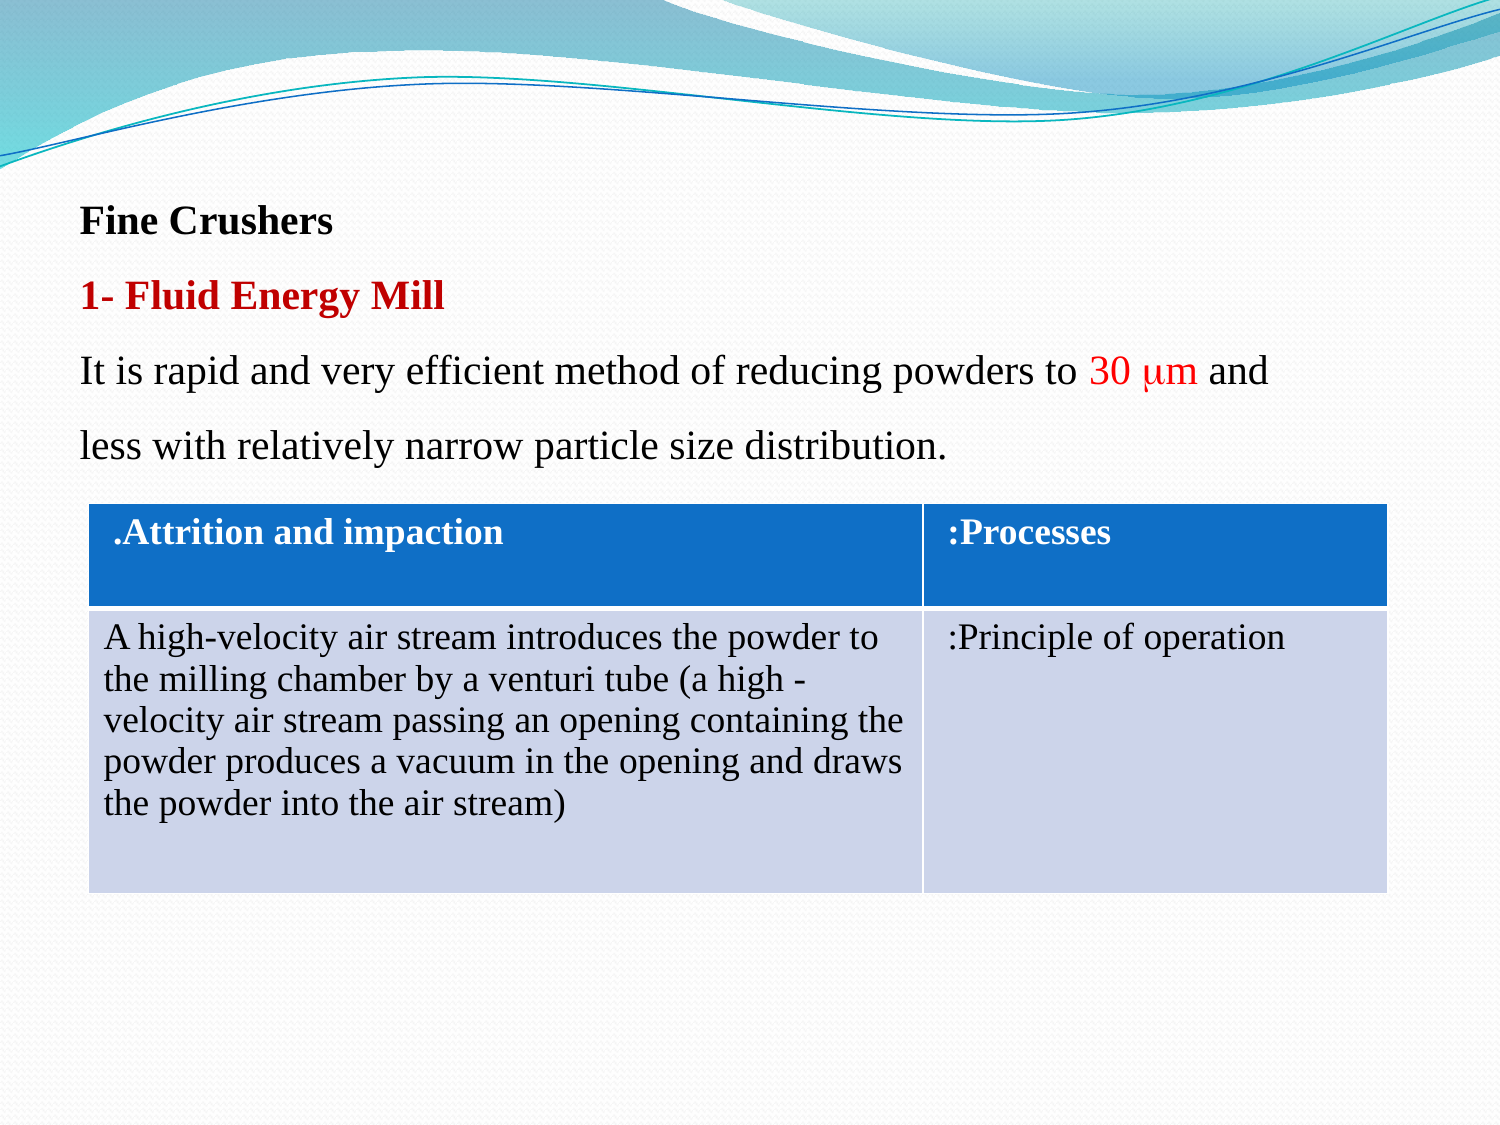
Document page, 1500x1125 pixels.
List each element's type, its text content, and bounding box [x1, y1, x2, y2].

table_header Attrition and impaction. [89, 504, 922, 606]
table_cell A high-velocity air stream introduces the powder to the milling chamber by a venturi tube (a high - velocity air stream passing an opening containing the powder produces a vacuum in the opening and draws the powder into the air stream) [89, 611, 922, 893]
table_cell Principle of operation: [924, 611, 1387, 893]
text_box Fine Crushers 1- Fluid Energy Mill It is rapid and very efficient method of reducing powders to 30 mm and less with relatively narrow particle size distribution. [64, 160, 1341, 476]
table_header Processes: [924, 504, 1387, 606]
